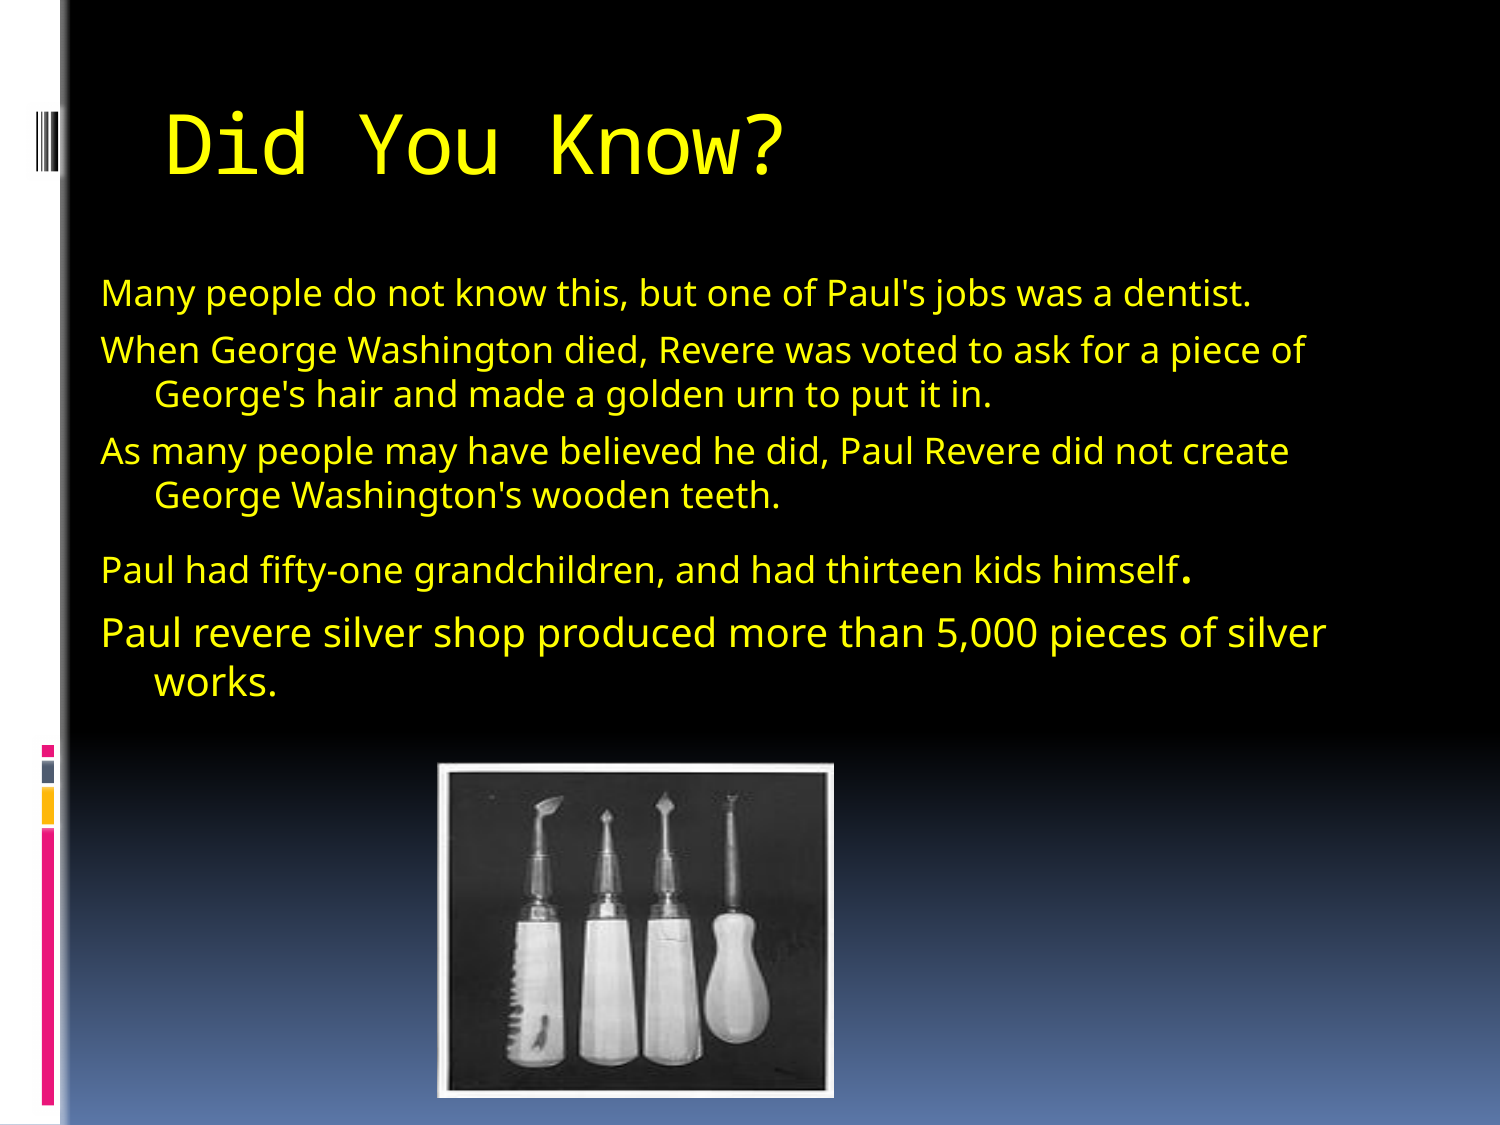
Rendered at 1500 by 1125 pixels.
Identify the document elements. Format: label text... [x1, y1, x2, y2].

title Did You Know? [150, 83, 1425, 234]
picture [437, 762, 835, 1099]
list Many people do not know this, but one of Paul's jobs was a dentist. When George Washington died, Revere was voted to ask for a piece of George's hair and made a golden urn to put it in. As many people may have believed he did, Paul Revere did not create George Washington's wooden teeth. Paul had fifty-one grandchildren, and had thirteen kids himself. Paul revere silver shop produced more than 5,000 pieces of silver works. [75, 262, 1425, 713]
